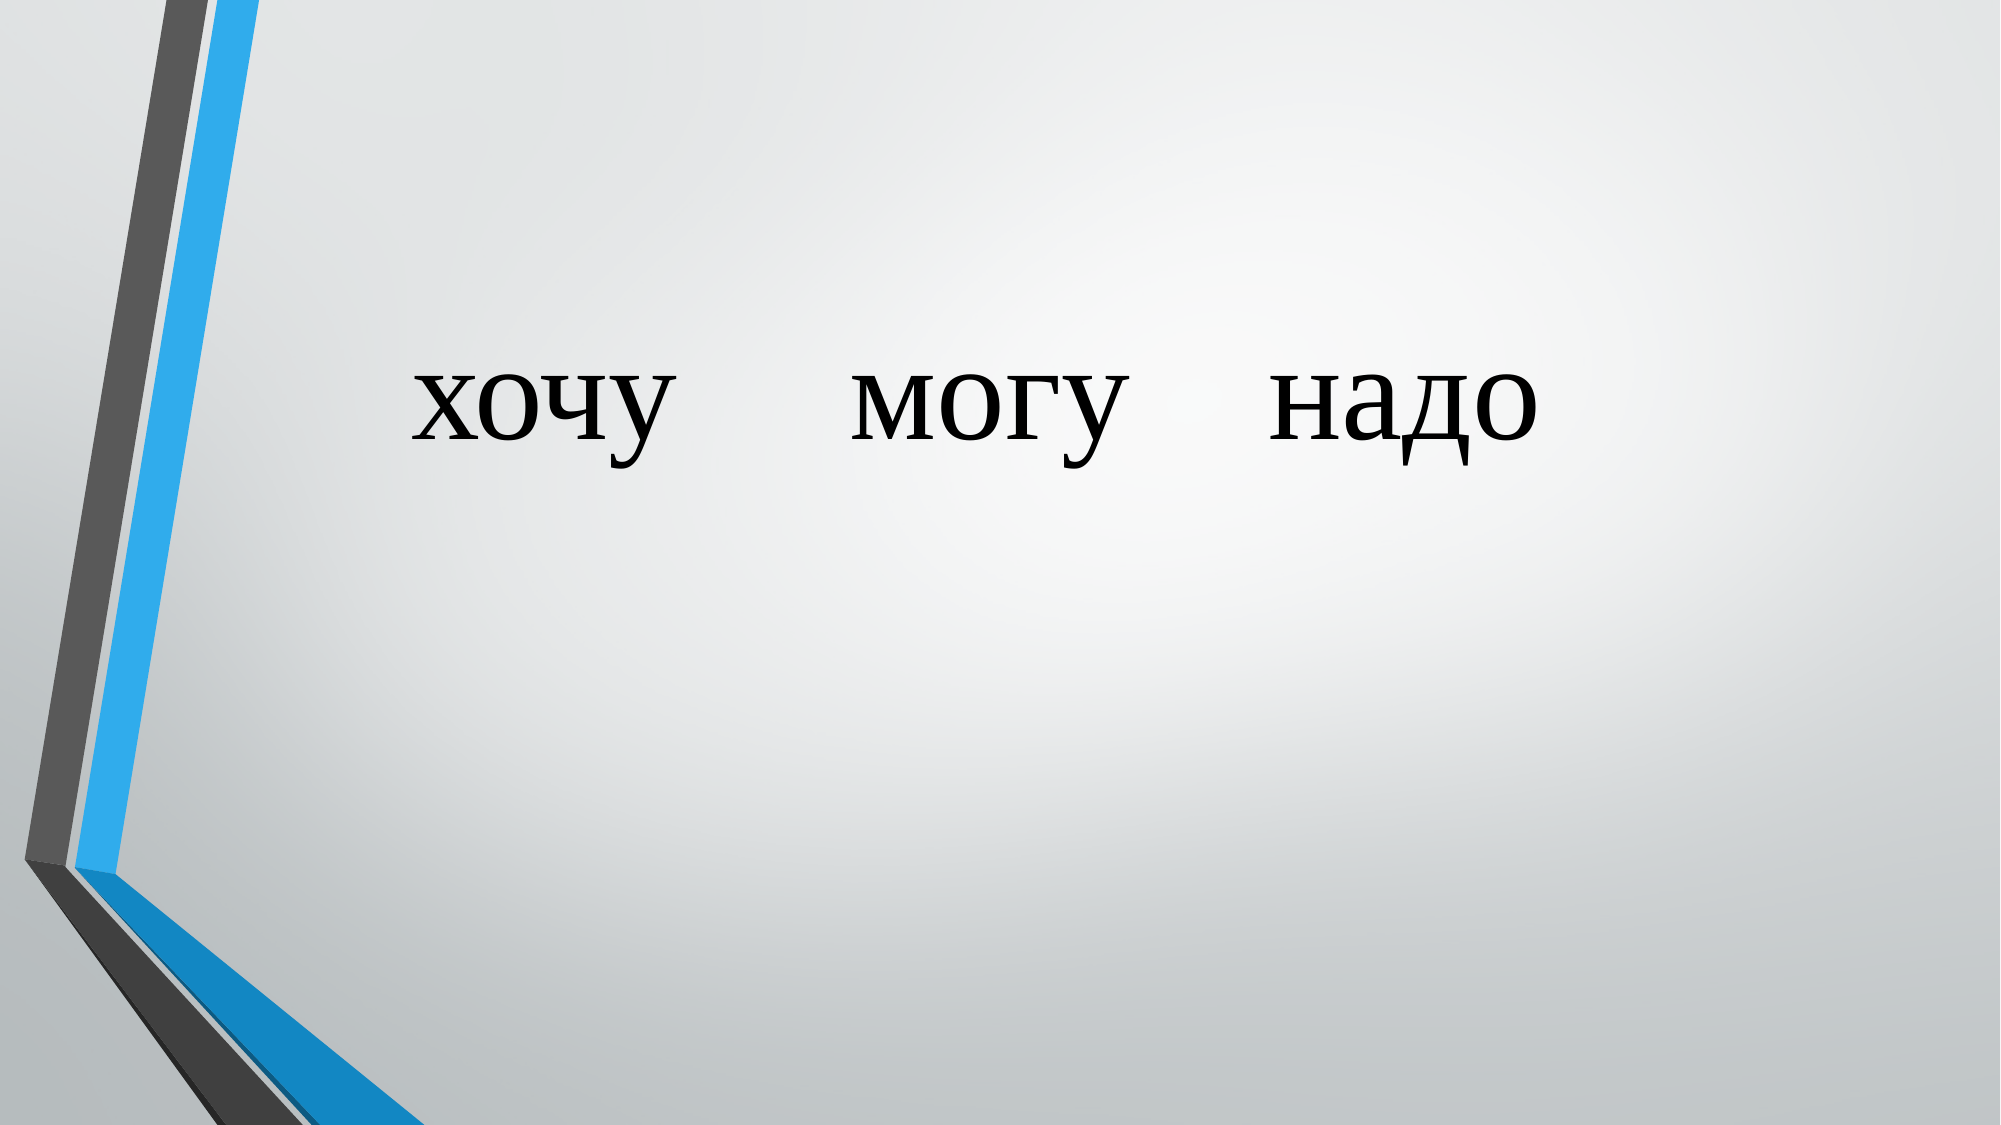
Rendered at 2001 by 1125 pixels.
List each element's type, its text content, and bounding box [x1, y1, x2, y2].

text_box хочу могу надо [386, 294, 1593, 475]
